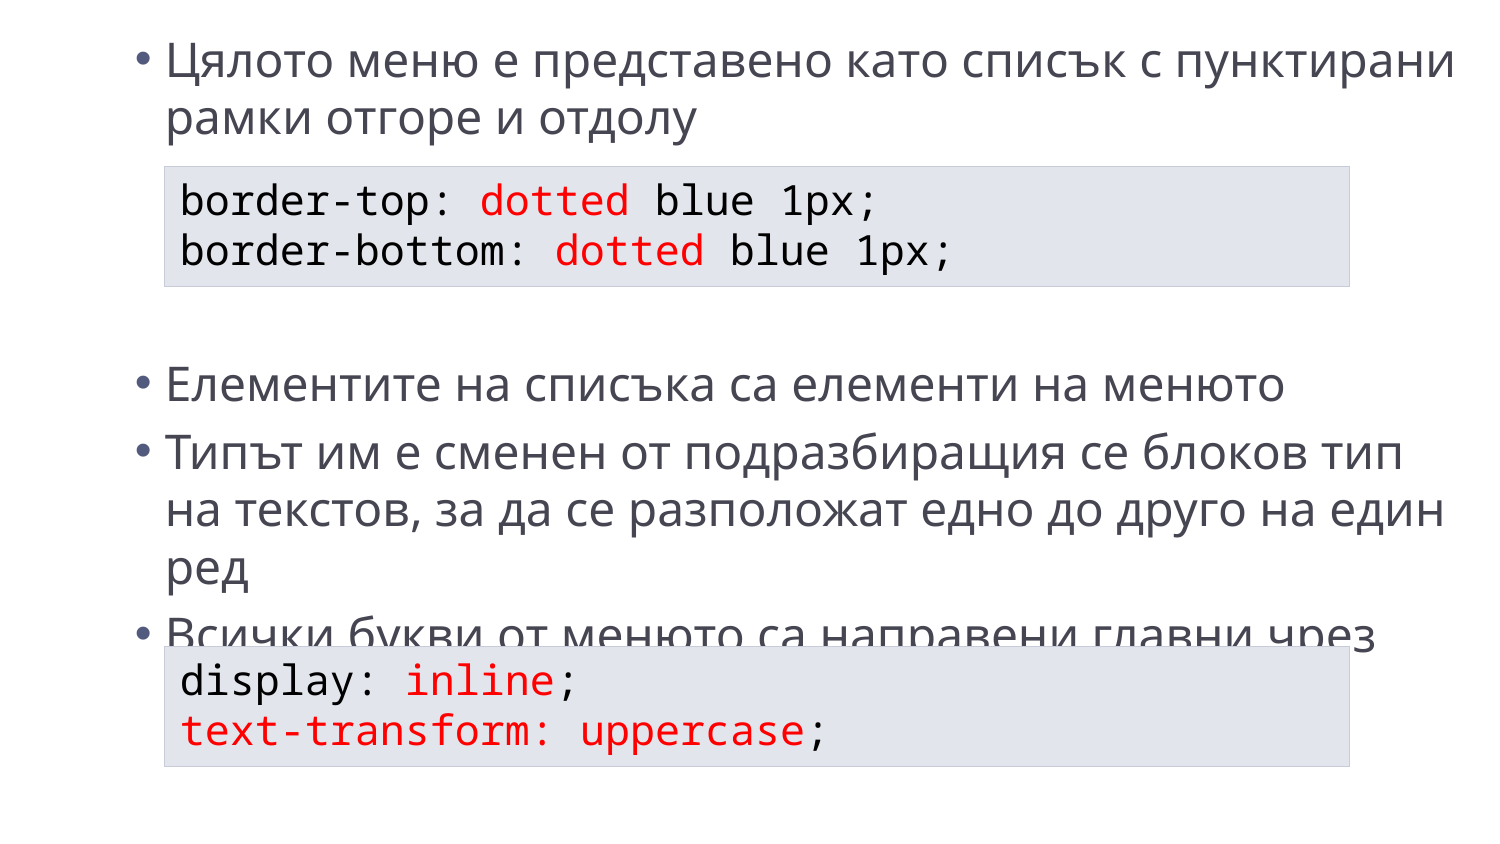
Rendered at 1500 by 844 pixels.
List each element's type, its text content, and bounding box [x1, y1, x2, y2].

text_box display: inline; text-transform: uppercase; [164, 646, 1350, 767]
text_box border-top: dotted blue 1px; border-bottom: dotted blue 1px; [164, 166, 1350, 287]
list Цялото меню е представено като списък с пунктирани рамки отгоре и отдолу Елементите на списъка са елементи на менюто Типът им е сменен от подразбиращия се блоков тип на текстов, за да се разположат едно до друго на един ред Всички букви от менюто са направени главни чрез свойството text-transform [75, 21, 1475, 835]
